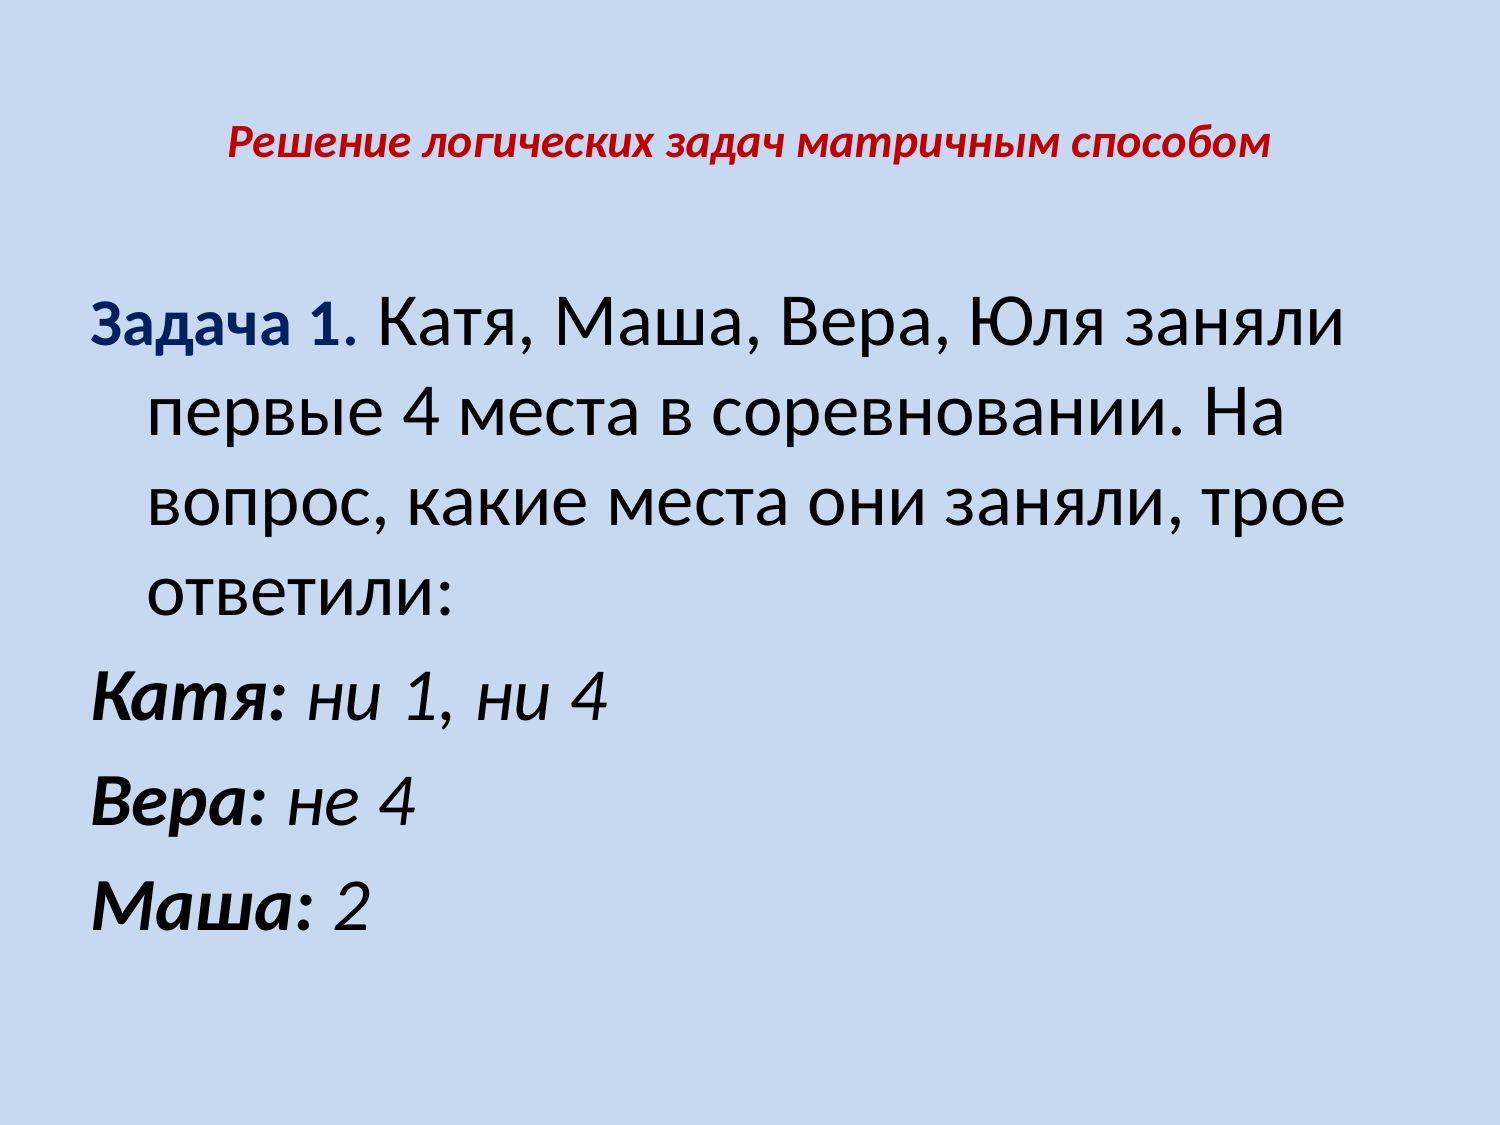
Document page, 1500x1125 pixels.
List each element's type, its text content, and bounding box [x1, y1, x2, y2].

title Решение логических задач матричным способом [75, 45, 1425, 233]
list Задача 1. Катя, Маша, Вера, Юля заняли первые 4 места в соревновании. На вопрос, какие места они заняли, трое ответили: Катя: ни 1, ни 4 Вера: не 4 Маша: 2 [75, 262, 1425, 1005]
